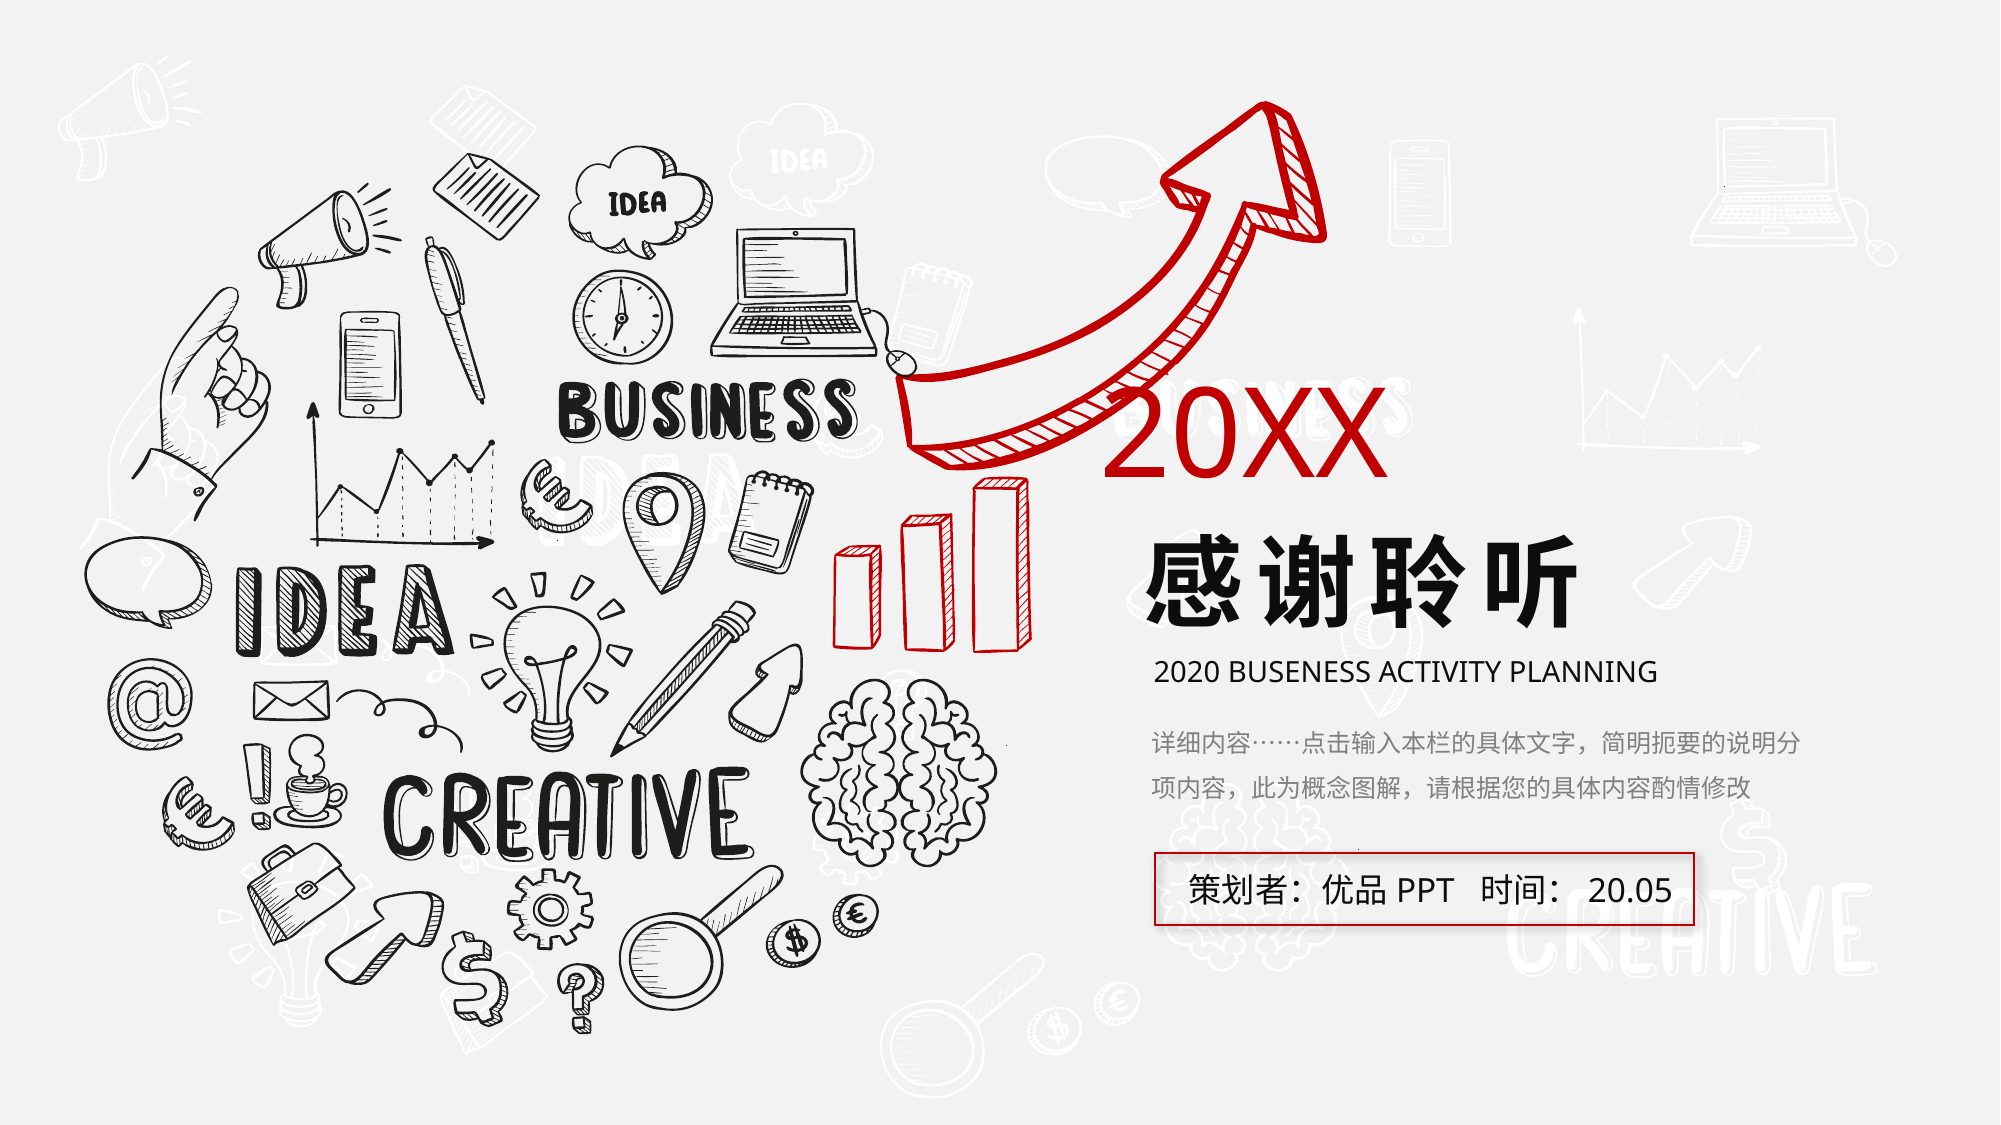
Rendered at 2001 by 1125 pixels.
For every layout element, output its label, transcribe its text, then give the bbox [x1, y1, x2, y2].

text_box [81, 142, 1033, 1035]
text_box [1033, 394, 1084, 457]
text_box 感谢聆听 [1144, 519, 1954, 640]
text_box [1154, 852, 1695, 926]
text_box [1033, 100, 1327, 358]
text_box 20XX [1084, 344, 1404, 510]
text_box 2020 BUSENESS ACTIVITY PLANNING [1153, 653, 1822, 689]
text_box 详细内容……点击输入本栏的具体文字，简明扼要的说明分项内容，此为概念图解，请根据您的具体内容酌情修改 [1137, 705, 1839, 811]
